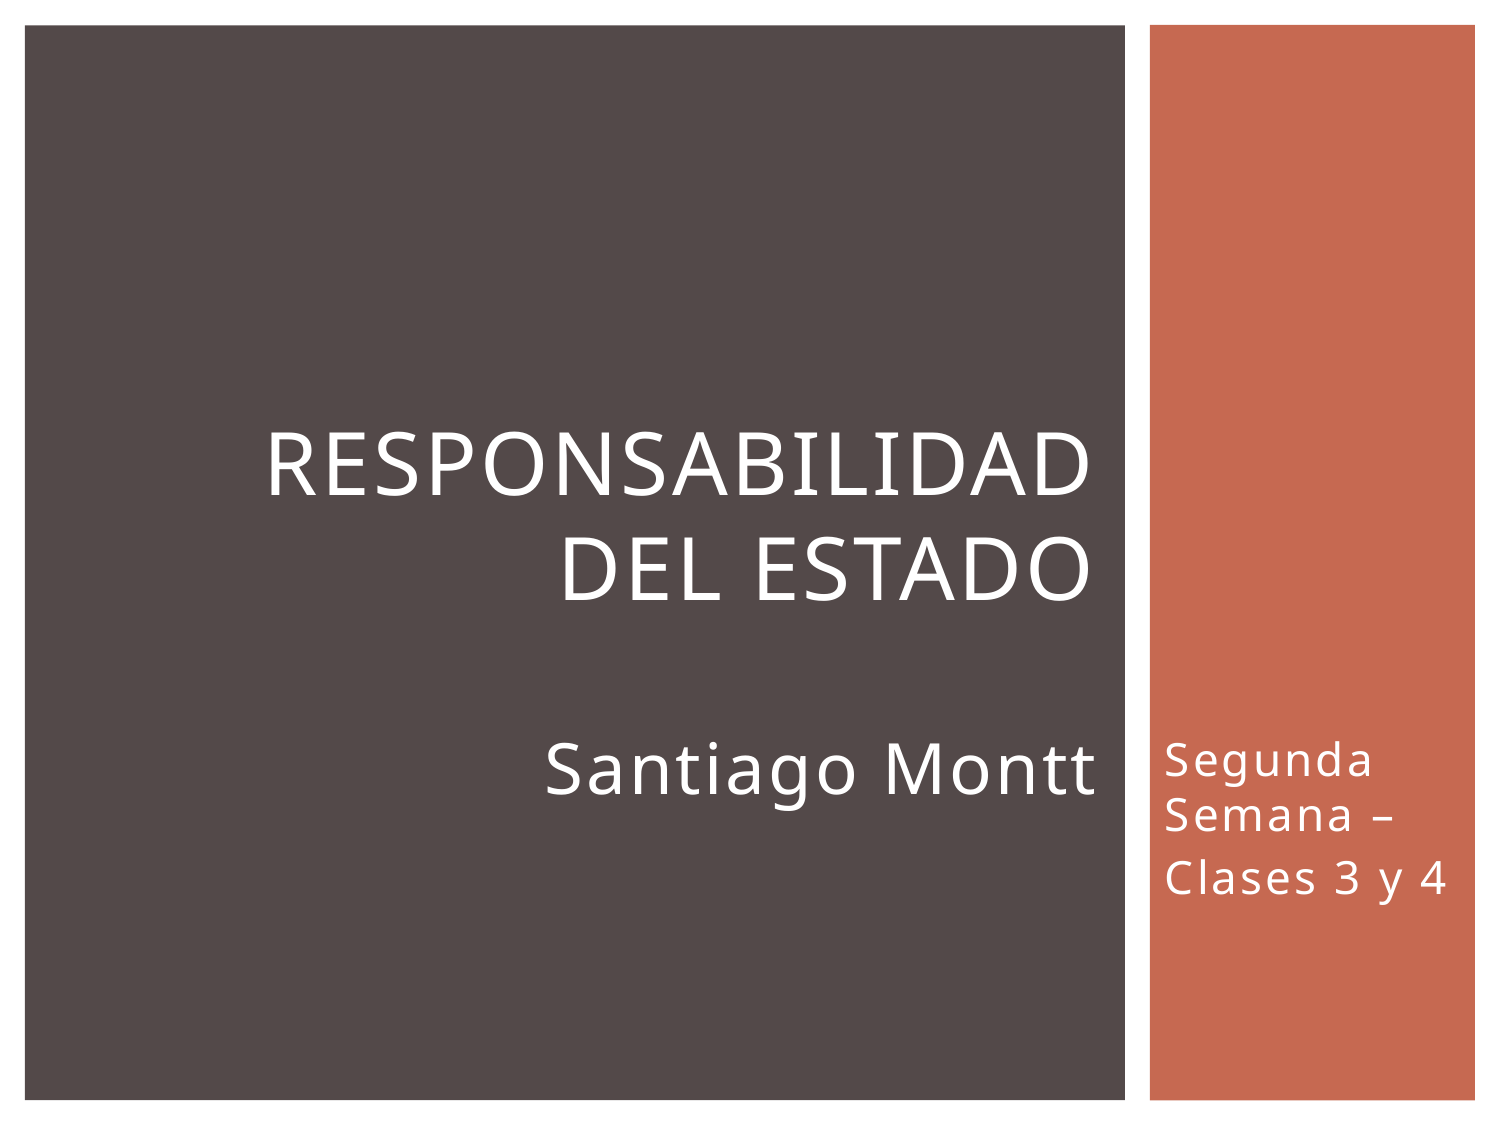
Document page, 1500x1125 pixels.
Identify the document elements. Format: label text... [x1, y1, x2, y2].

title Responsabilidad del Estado Santiago Montt [75, 399, 1113, 817]
subtitle Segunda Semana – Clases 3 y 4 [1149, 699, 1475, 1000]
